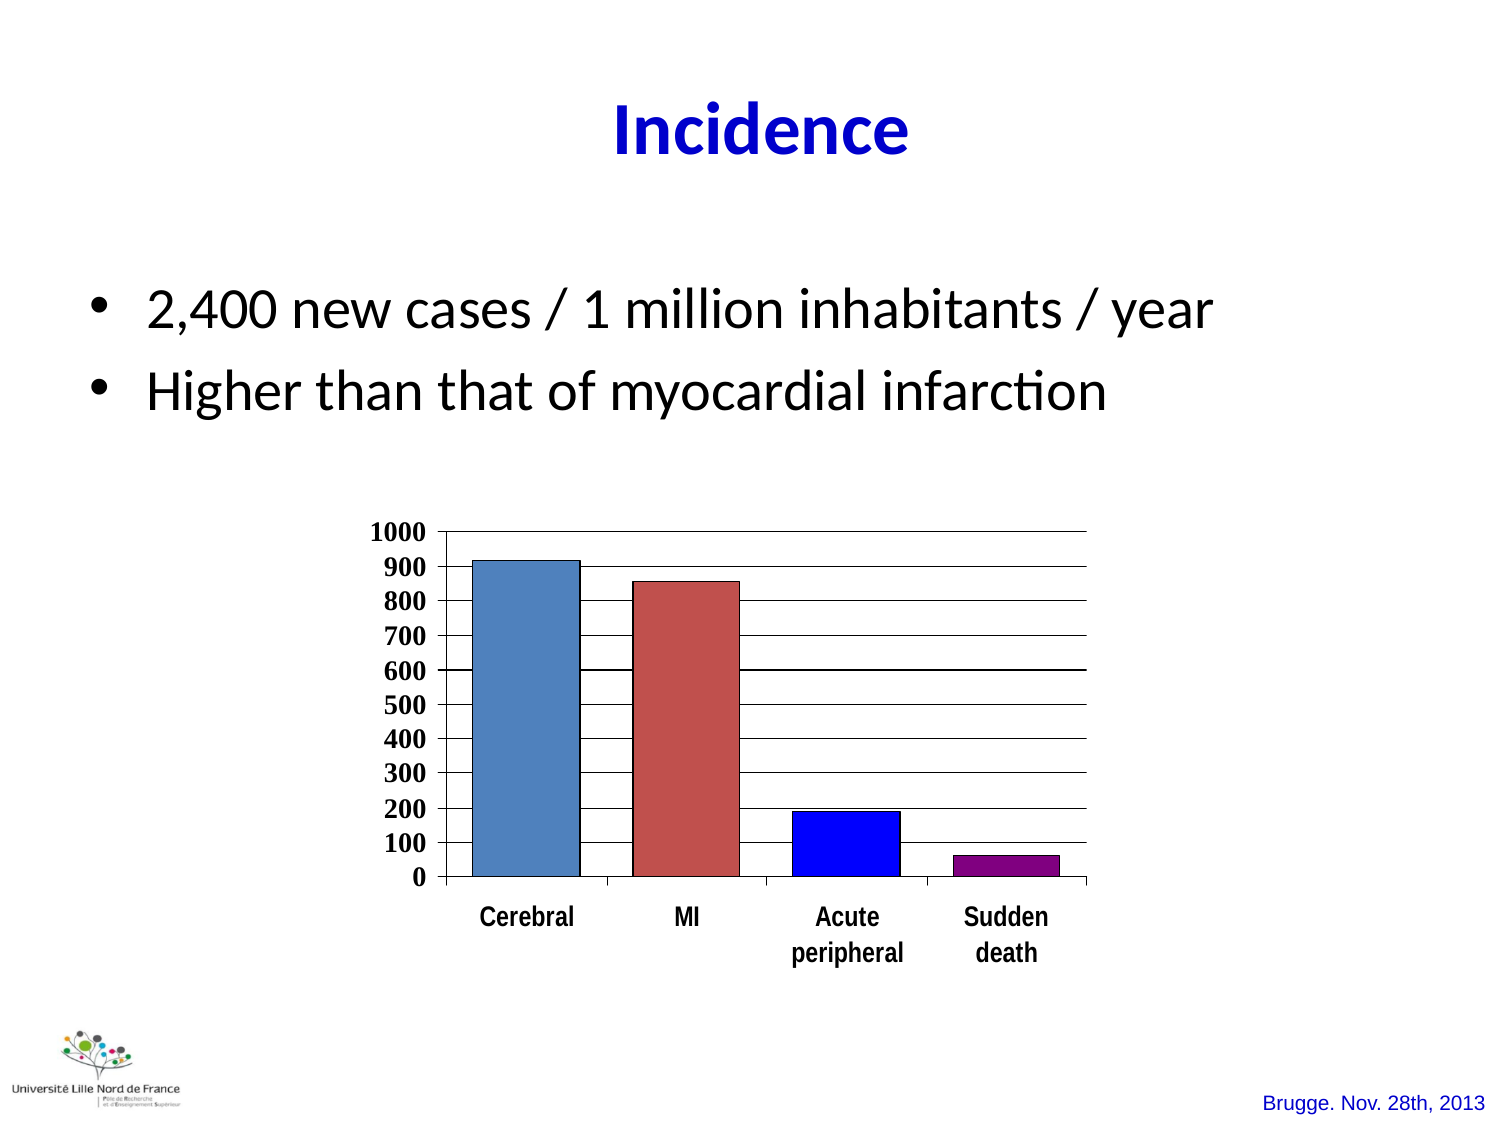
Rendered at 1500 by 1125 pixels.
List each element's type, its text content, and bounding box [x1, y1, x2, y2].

picture [11, 1011, 183, 1123]
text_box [348, 491, 1105, 997]
title Incidence [194, 30, 1329, 219]
text_box 2,400 new cases / 1 million inhabitants / year Higher than that of myocardial infarction [74, 262, 1425, 421]
